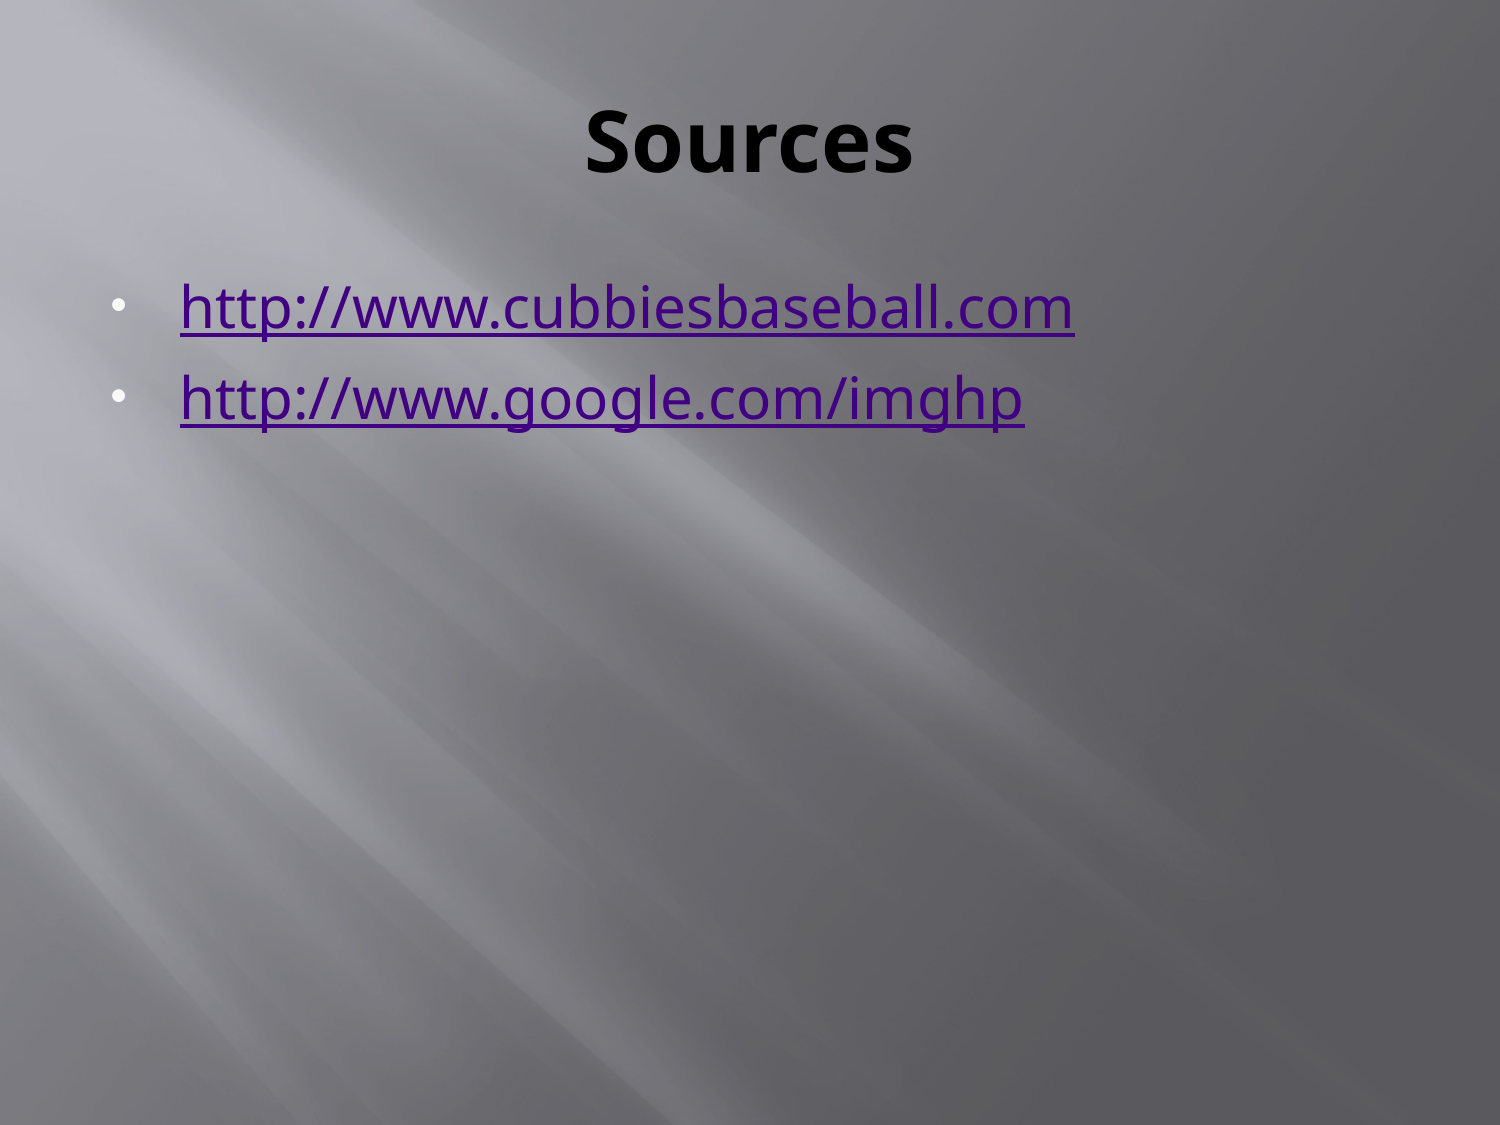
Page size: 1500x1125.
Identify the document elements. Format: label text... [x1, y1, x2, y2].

title Sources [75, 45, 1425, 233]
list http://www.cubbiesbaseball.com http://www.google.com/imghp [75, 262, 1425, 1035]
